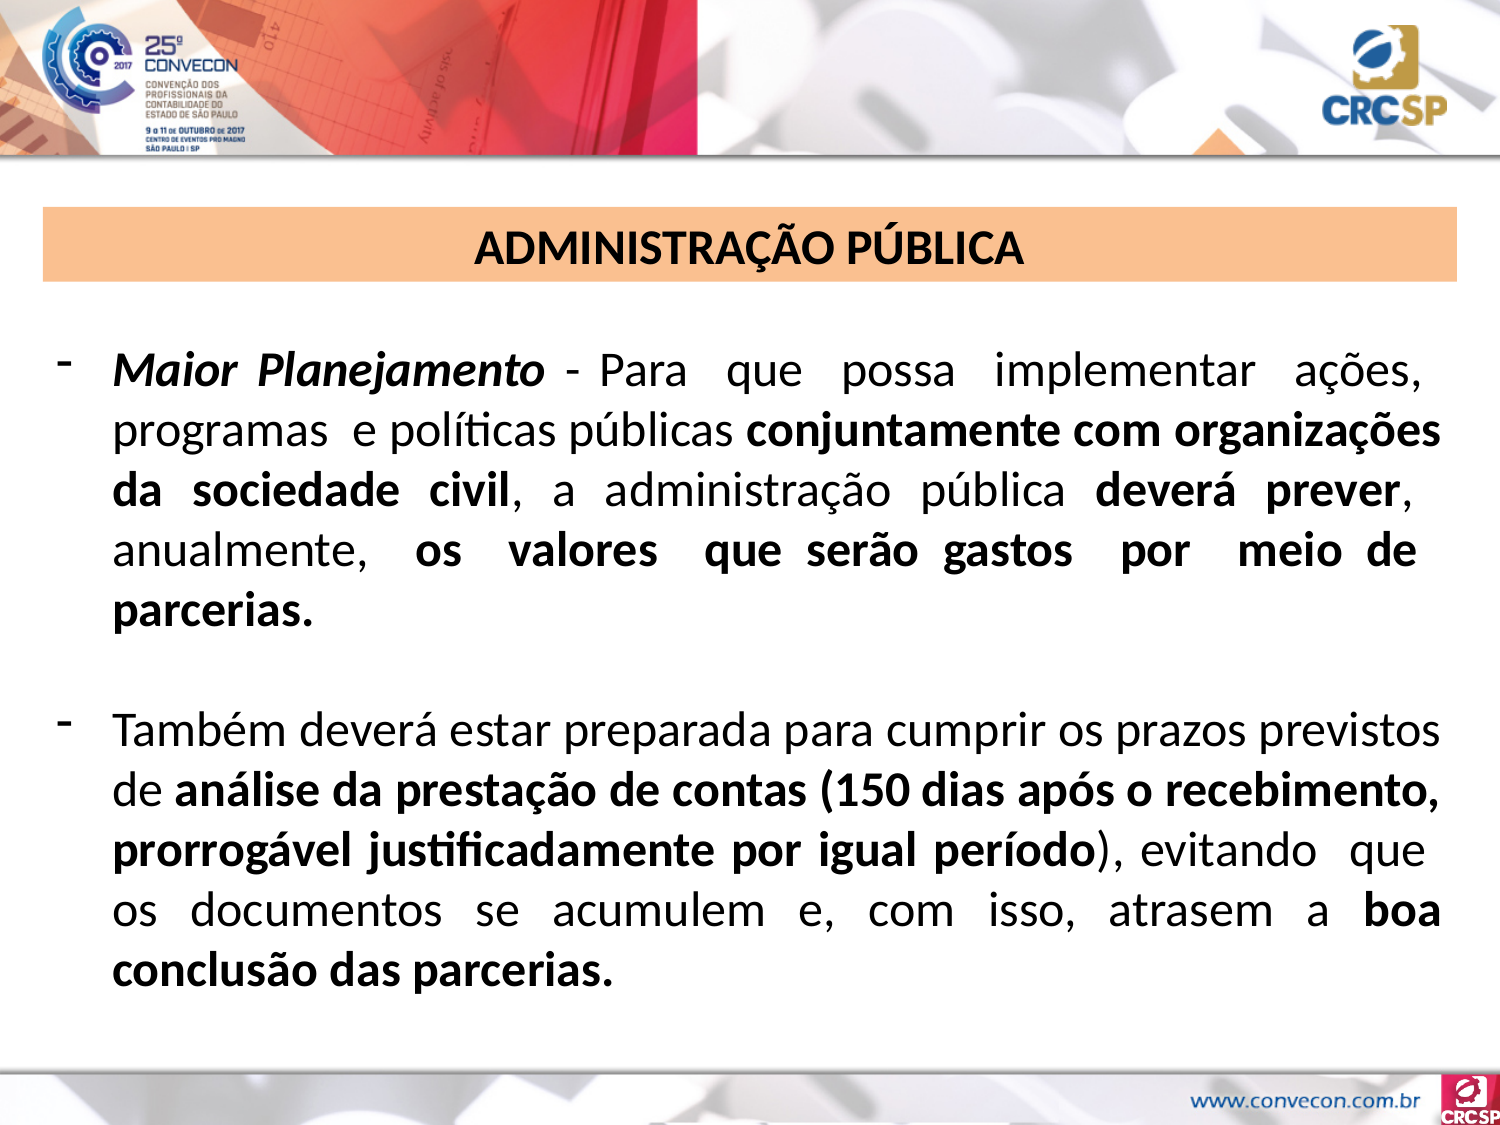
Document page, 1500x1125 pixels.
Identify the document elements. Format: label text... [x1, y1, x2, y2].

text_box Maior Planejamento - Para que possa implementar ações, programas e políticas públicas conjuntamente com organizações da sociedade civil, a administração pública deverá prever, anualmente, os valores que serão gastos por meio de parcerias. Também deverá estar preparada para cumprir os prazos previstos de análise da prestação de contas (150 dias após o recebimento, prorrogável justificadamente por igual período), evitando que os documentos se acumulem e, com isso, atrasem a boa conclusão das parcerias. [41, 329, 1457, 1005]
text_box ADMINISTRAÇÃO PÚBLICA [42, 206, 1457, 282]
picture [0, 0, 1500, 1125]
text_box [29, 326, 1471, 401]
